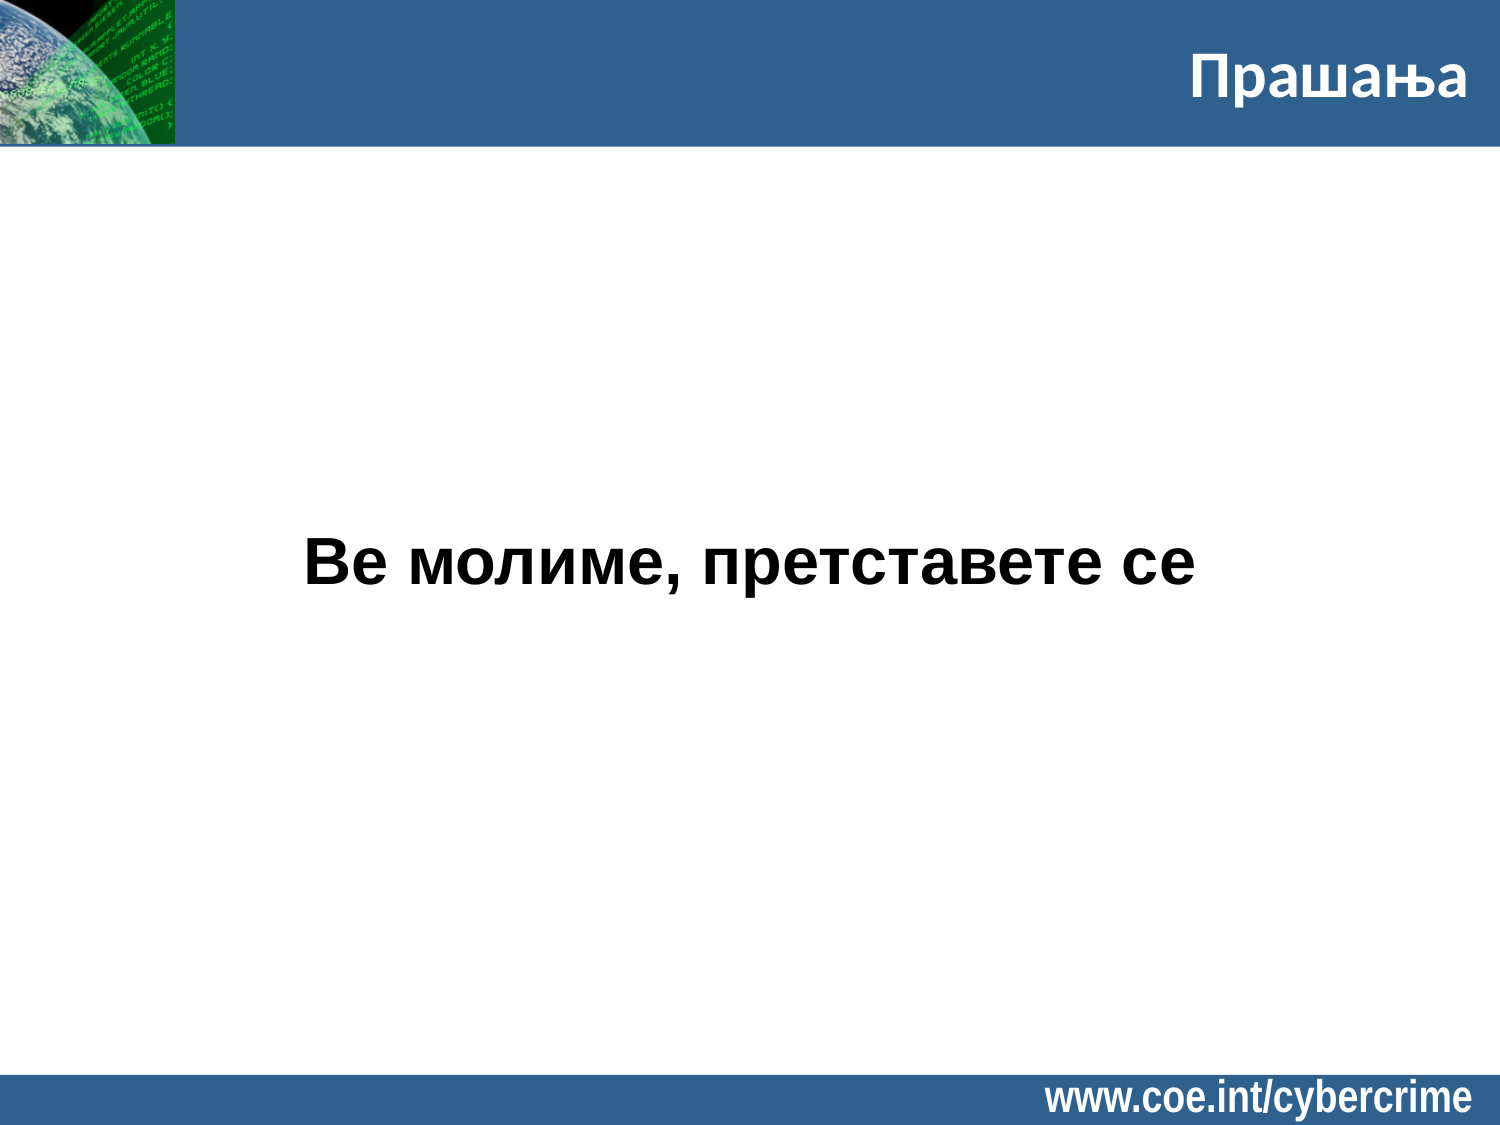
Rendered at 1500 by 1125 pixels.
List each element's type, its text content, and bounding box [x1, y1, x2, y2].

picture [0, 0, 175, 144]
text_box [0, 1073, 1030, 1125]
text_box Ве молиме, претставете се [50, 525, 1450, 605]
text_box www.coe.int/cybercrime [1030, 1059, 1500, 1125]
text_box Прашања [177, 0, 1500, 149]
